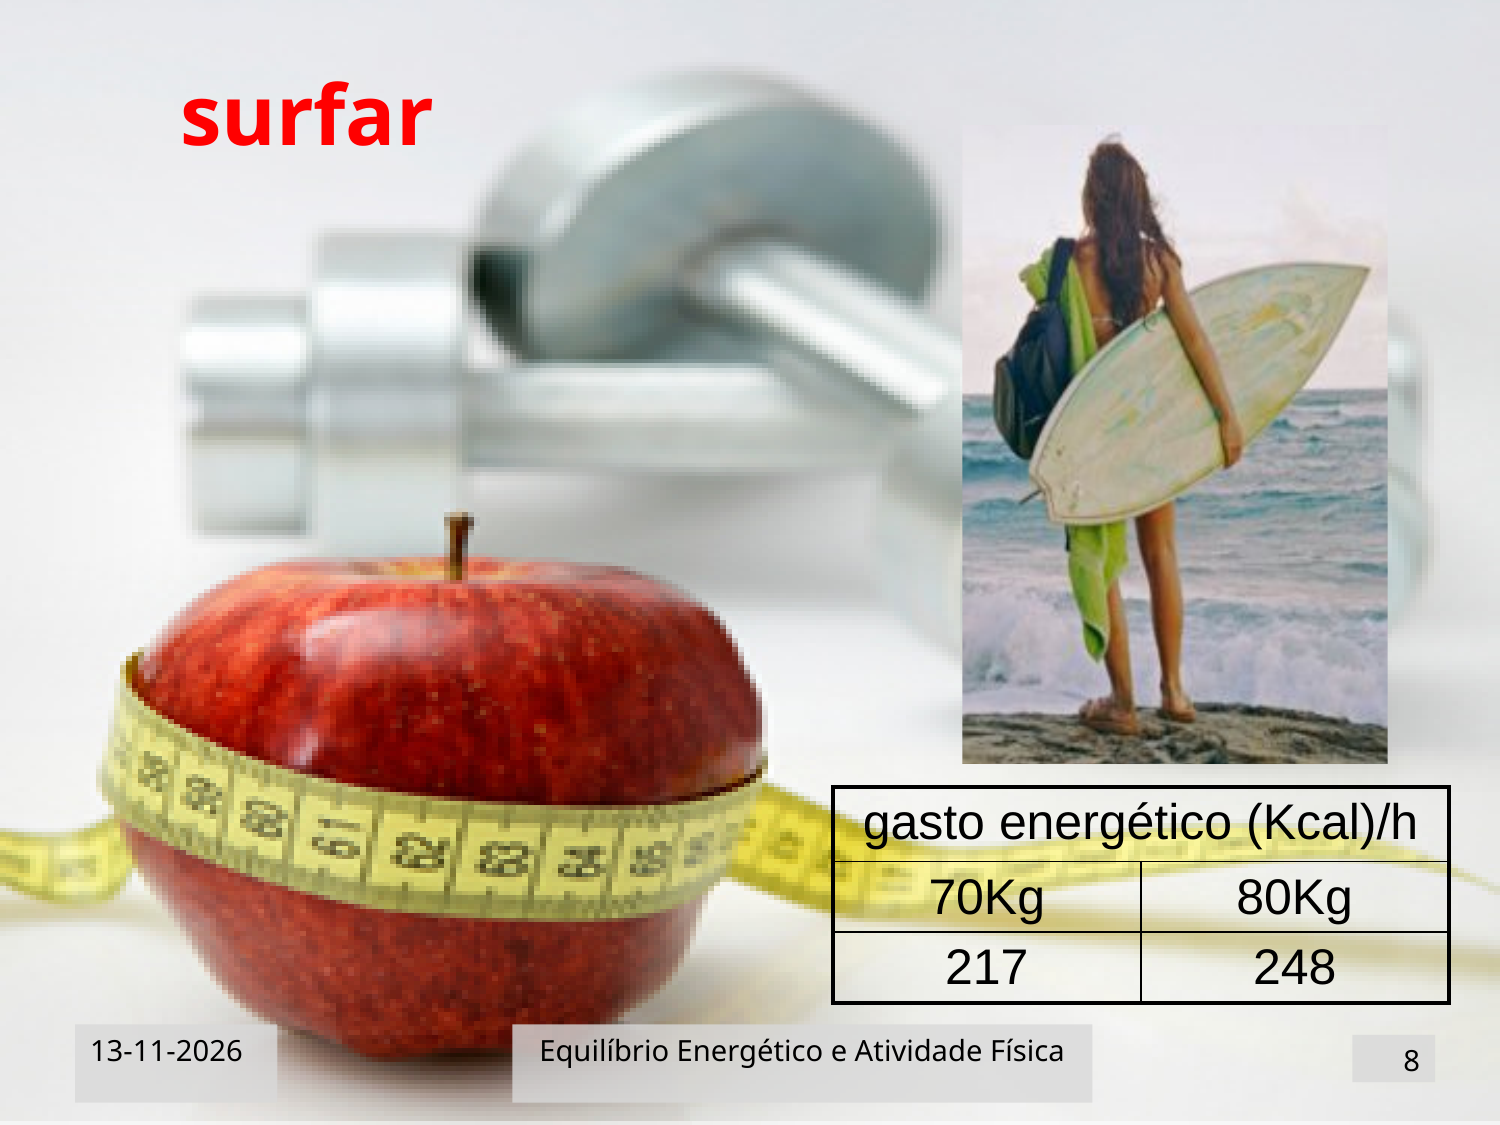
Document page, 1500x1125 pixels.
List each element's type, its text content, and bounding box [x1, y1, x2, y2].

footer Equilíbrio Energético e Atividade Física [512, 1024, 1093, 1103]
table_cell 70Kg [835, 862, 1140, 931]
slide_number 8 [1352, 1034, 1436, 1083]
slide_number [74, 1024, 278, 1103]
table_cell 248 [1142, 933, 1447, 1001]
table_cell 217 [835, 933, 1140, 1001]
title surfar [76, 54, 538, 171]
picture [0, 0, 1500, 1125]
table_header gasto energético (Kcal)/h [835, 789, 1447, 861]
table_cell 80Kg [1142, 862, 1447, 931]
